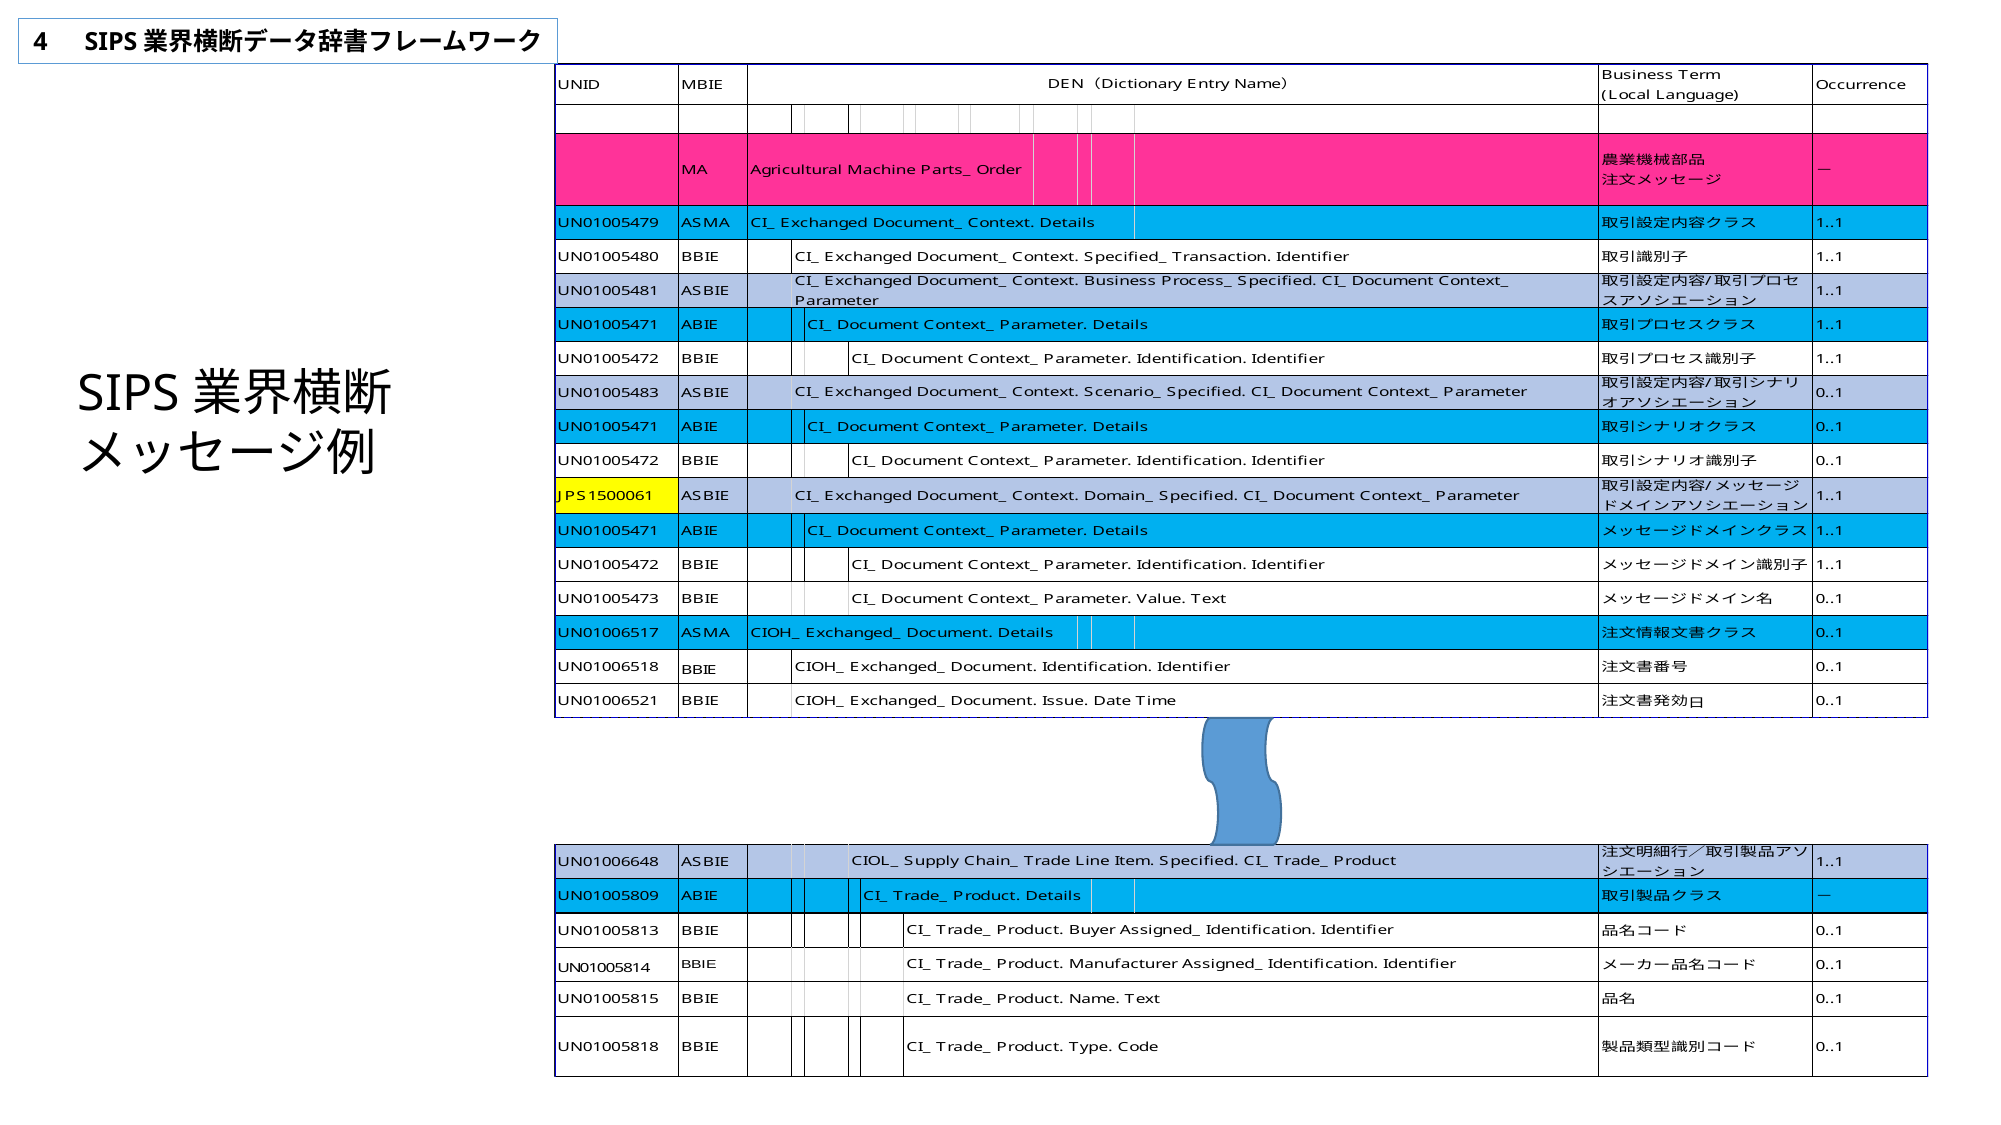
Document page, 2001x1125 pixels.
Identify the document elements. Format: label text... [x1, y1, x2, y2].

text_box SIPS業界横断メッセージ例 [63, 352, 420, 488]
text_box 4 SIPS業界横断データ辞書フレームワーク [18, 18, 558, 64]
picture [554, 63, 1930, 718]
text_box [1201, 718, 1283, 843]
picture [554, 843, 1930, 1077]
